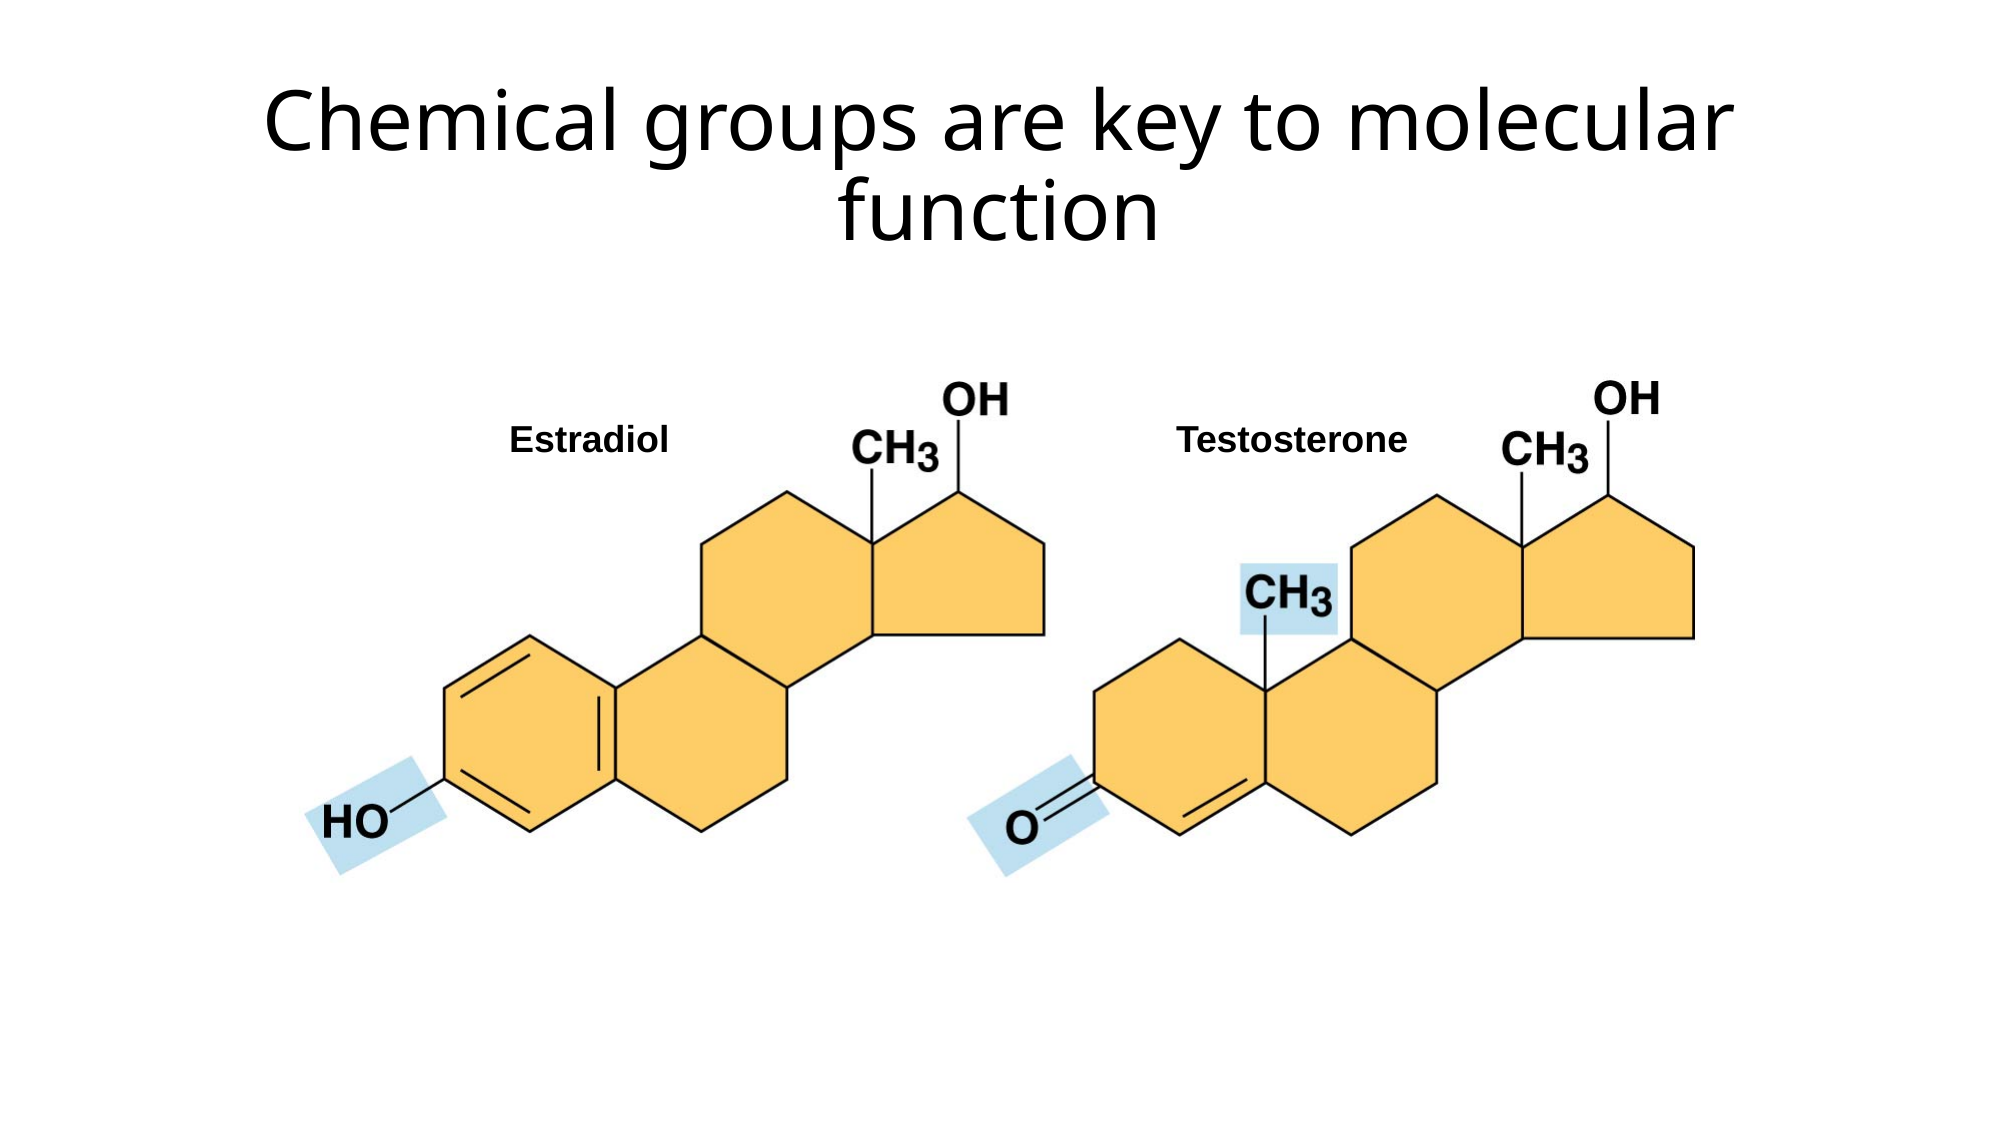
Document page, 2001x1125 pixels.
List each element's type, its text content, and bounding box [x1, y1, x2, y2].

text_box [298, 373, 1701, 883]
title Chemical groups are key to molecular function [137, 59, 1863, 278]
